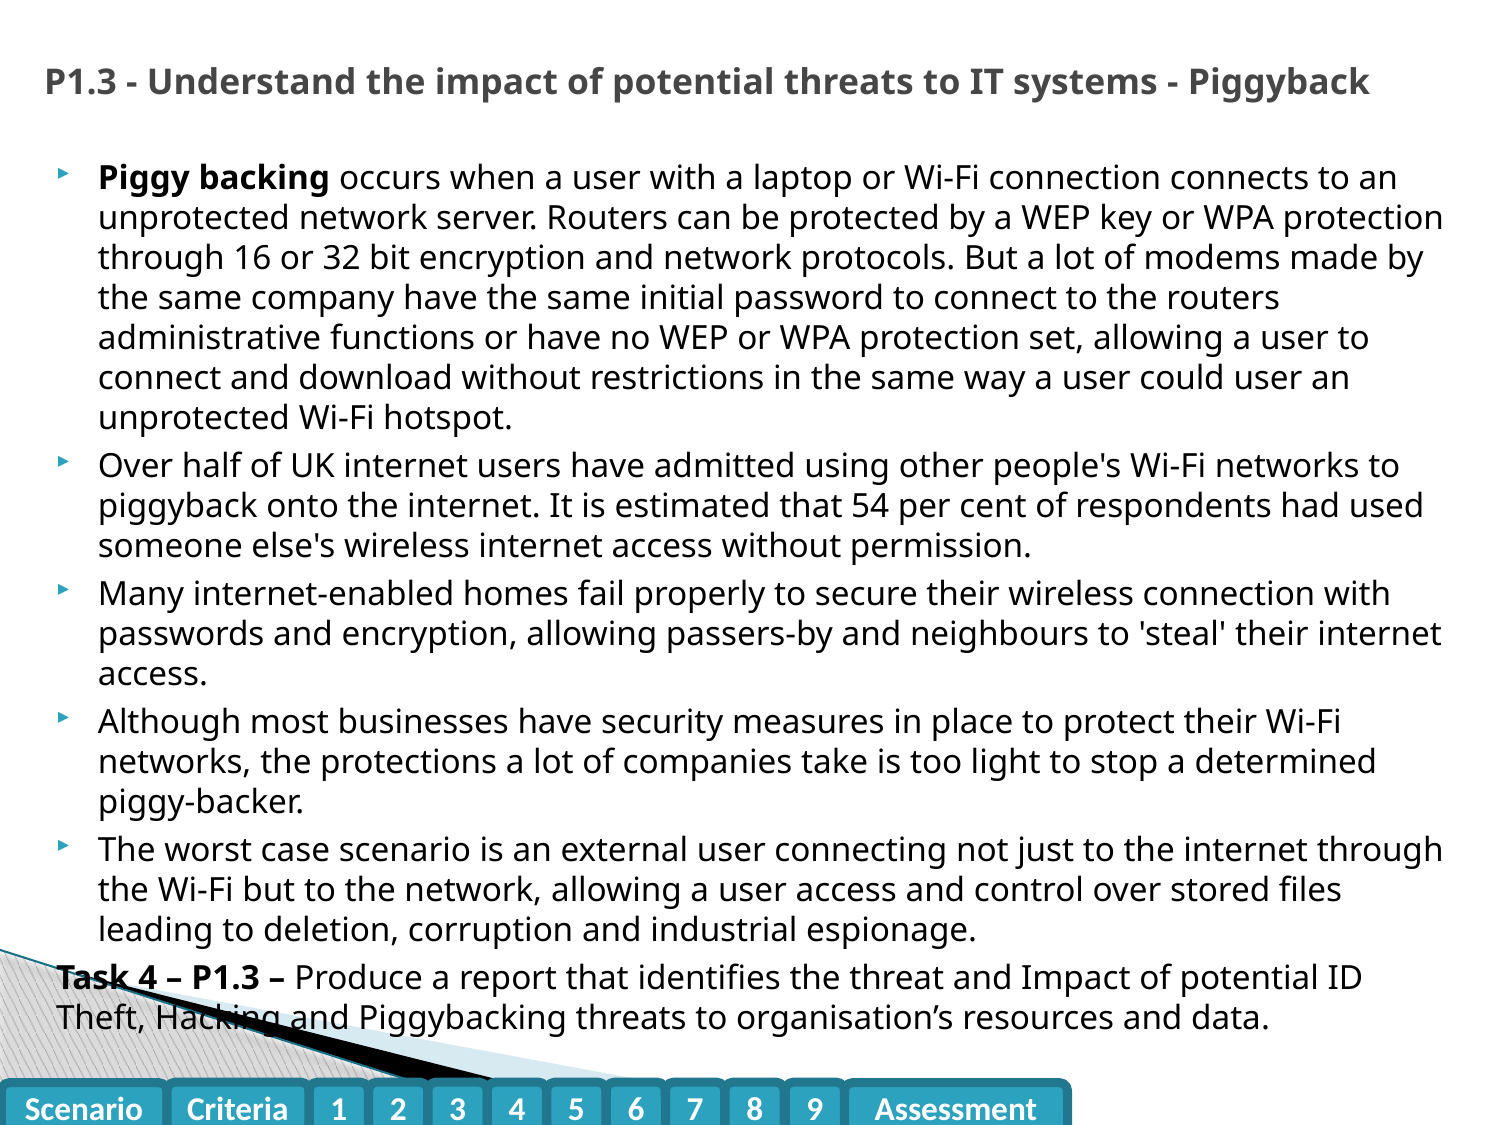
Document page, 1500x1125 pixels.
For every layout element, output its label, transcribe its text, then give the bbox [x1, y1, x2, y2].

list Piggy backing occurs when a user with a laptop or Wi-Fi connection connects to an unprotected network server. Routers can be protected by a WEP key or WPA protection through 16 or 32 bit encryption and network protocols. But a lot of modems made by the same company have the same initial password to connect to the routers administrative functions or have no WEP or WPA protection set, allowing a user to connect and download without restrictions in the same way a user could user an unprotected Wi-Fi hotspot. Over half of UK internet users have admitted using other people's Wi-Fi networks to piggyback onto the internet. It is estimated that 54 per cent of respondents had used someone else's wireless internet access without permission. Many internet-enabled homes fail properly to secure their wireless connection with passwords and encryption, allowing passers-by and neighbours to 'steal' their internet access. Although most businesses have security measures in place to protect their Wi-Fi networks, the protections a lot of companies take is too light to stop a determined piggy-backer. The worst case scenario is an external user connecting not just to the internet through the Wi-Fi but to the network, allowing a user access and control over stored files leading to deletion, corruption and industrial espionage. Task 4 – P1.3 – Produce a report that identifies the threat and Impact of potential ID Theft, Hacking and Piggybacking threats to organisation’s resources and data. [41, 149, 1471, 1035]
title P1.3 - Understand the impact of potential threats to IT systems - Piggyback [29, 35, 1471, 126]
